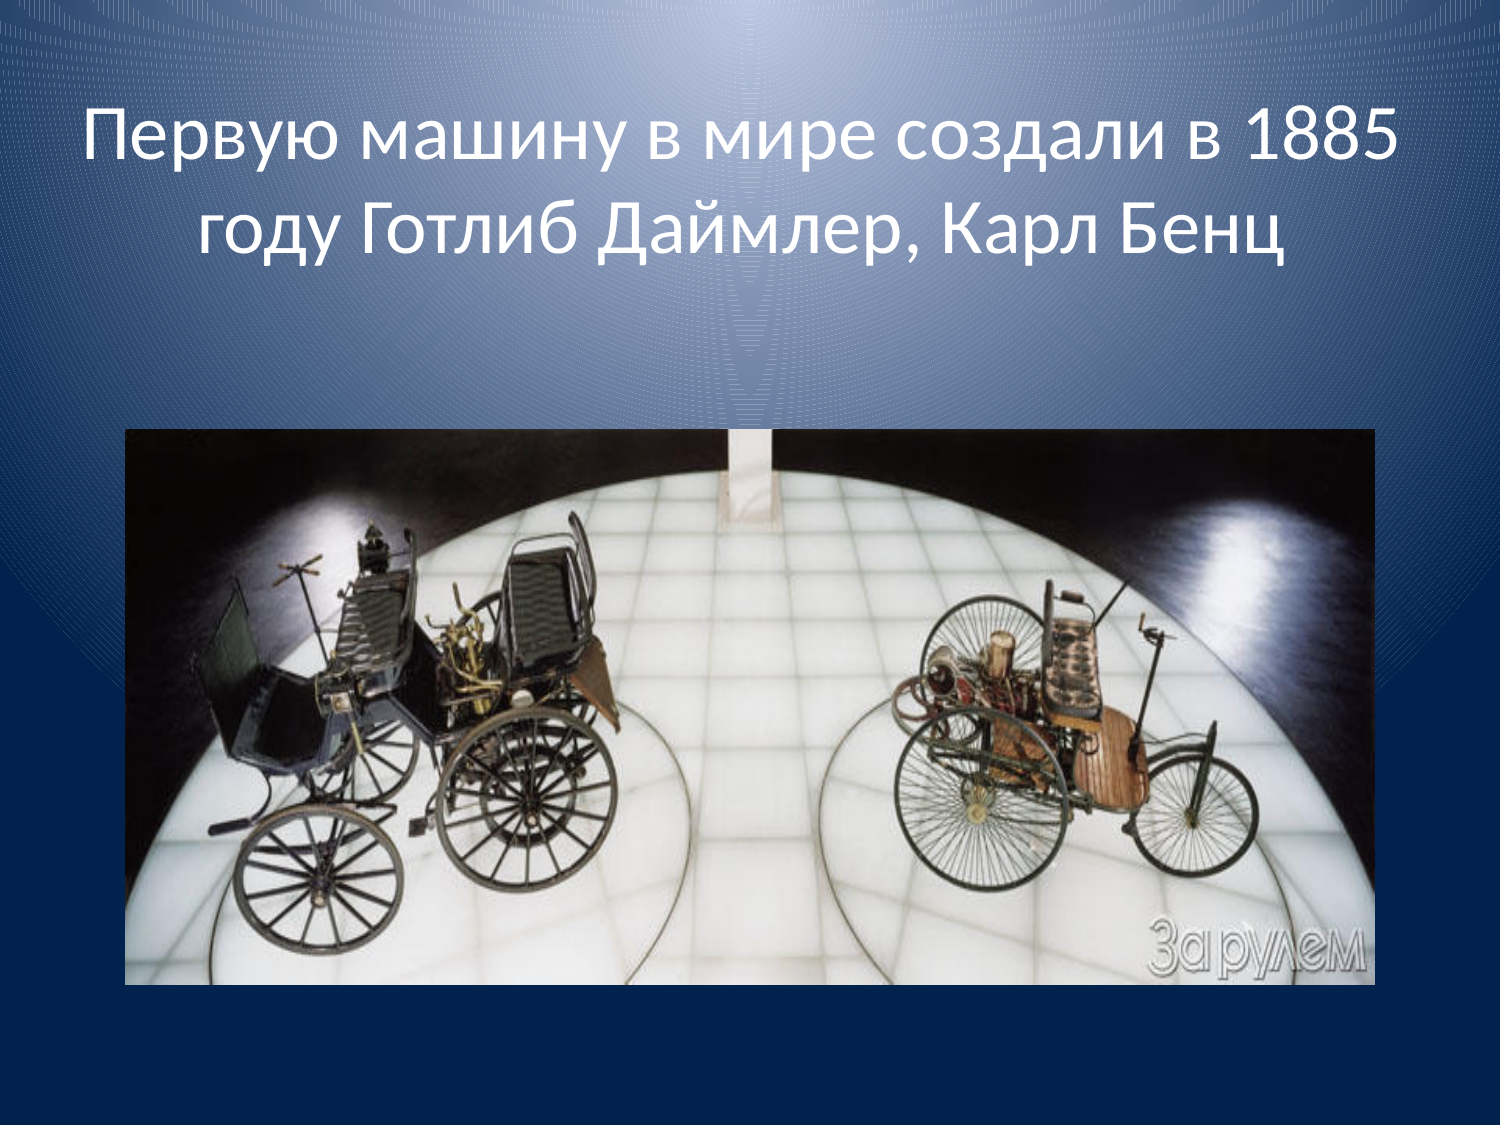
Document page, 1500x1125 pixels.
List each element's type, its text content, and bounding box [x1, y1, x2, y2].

title Первую машину в мире создали в 1885 году Готлиб Даймлер, Карл Бенц [58, 45, 1425, 305]
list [124, 429, 1376, 985]
